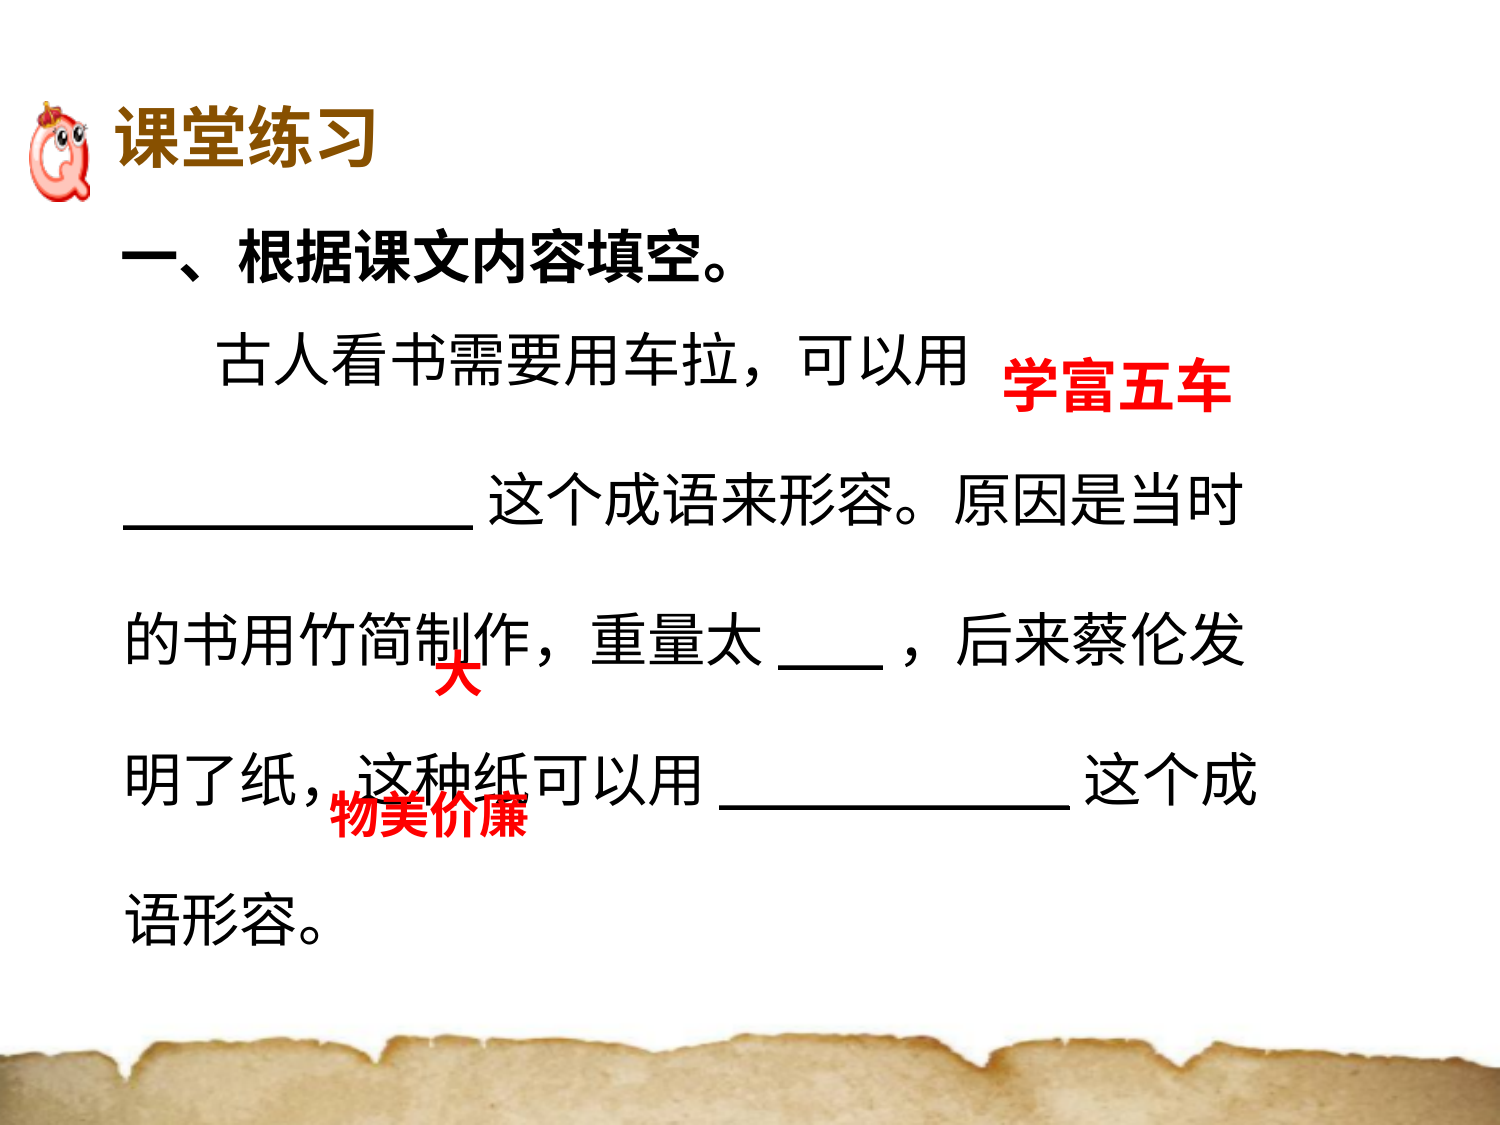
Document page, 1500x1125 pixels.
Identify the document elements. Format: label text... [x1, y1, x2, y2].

text_box 大 [419, 634, 526, 710]
text_box 物美价廉 [314, 776, 545, 852]
text_box 课堂练习 [102, 89, 420, 182]
picture [0, 987, 1500, 1125]
text_box 学富五车 [986, 341, 1258, 427]
picture [29, 101, 90, 202]
text_box 古人看书需要用车拉，可以用__________这个成语来形容。原因是当时的书用竹简制作，重量太___，后来蔡伦发明了纸，这种纸可以用__________这个成语形容。 [112, 247, 1282, 959]
text_box 一、根据课文内容填空。 [76, 214, 762, 296]
